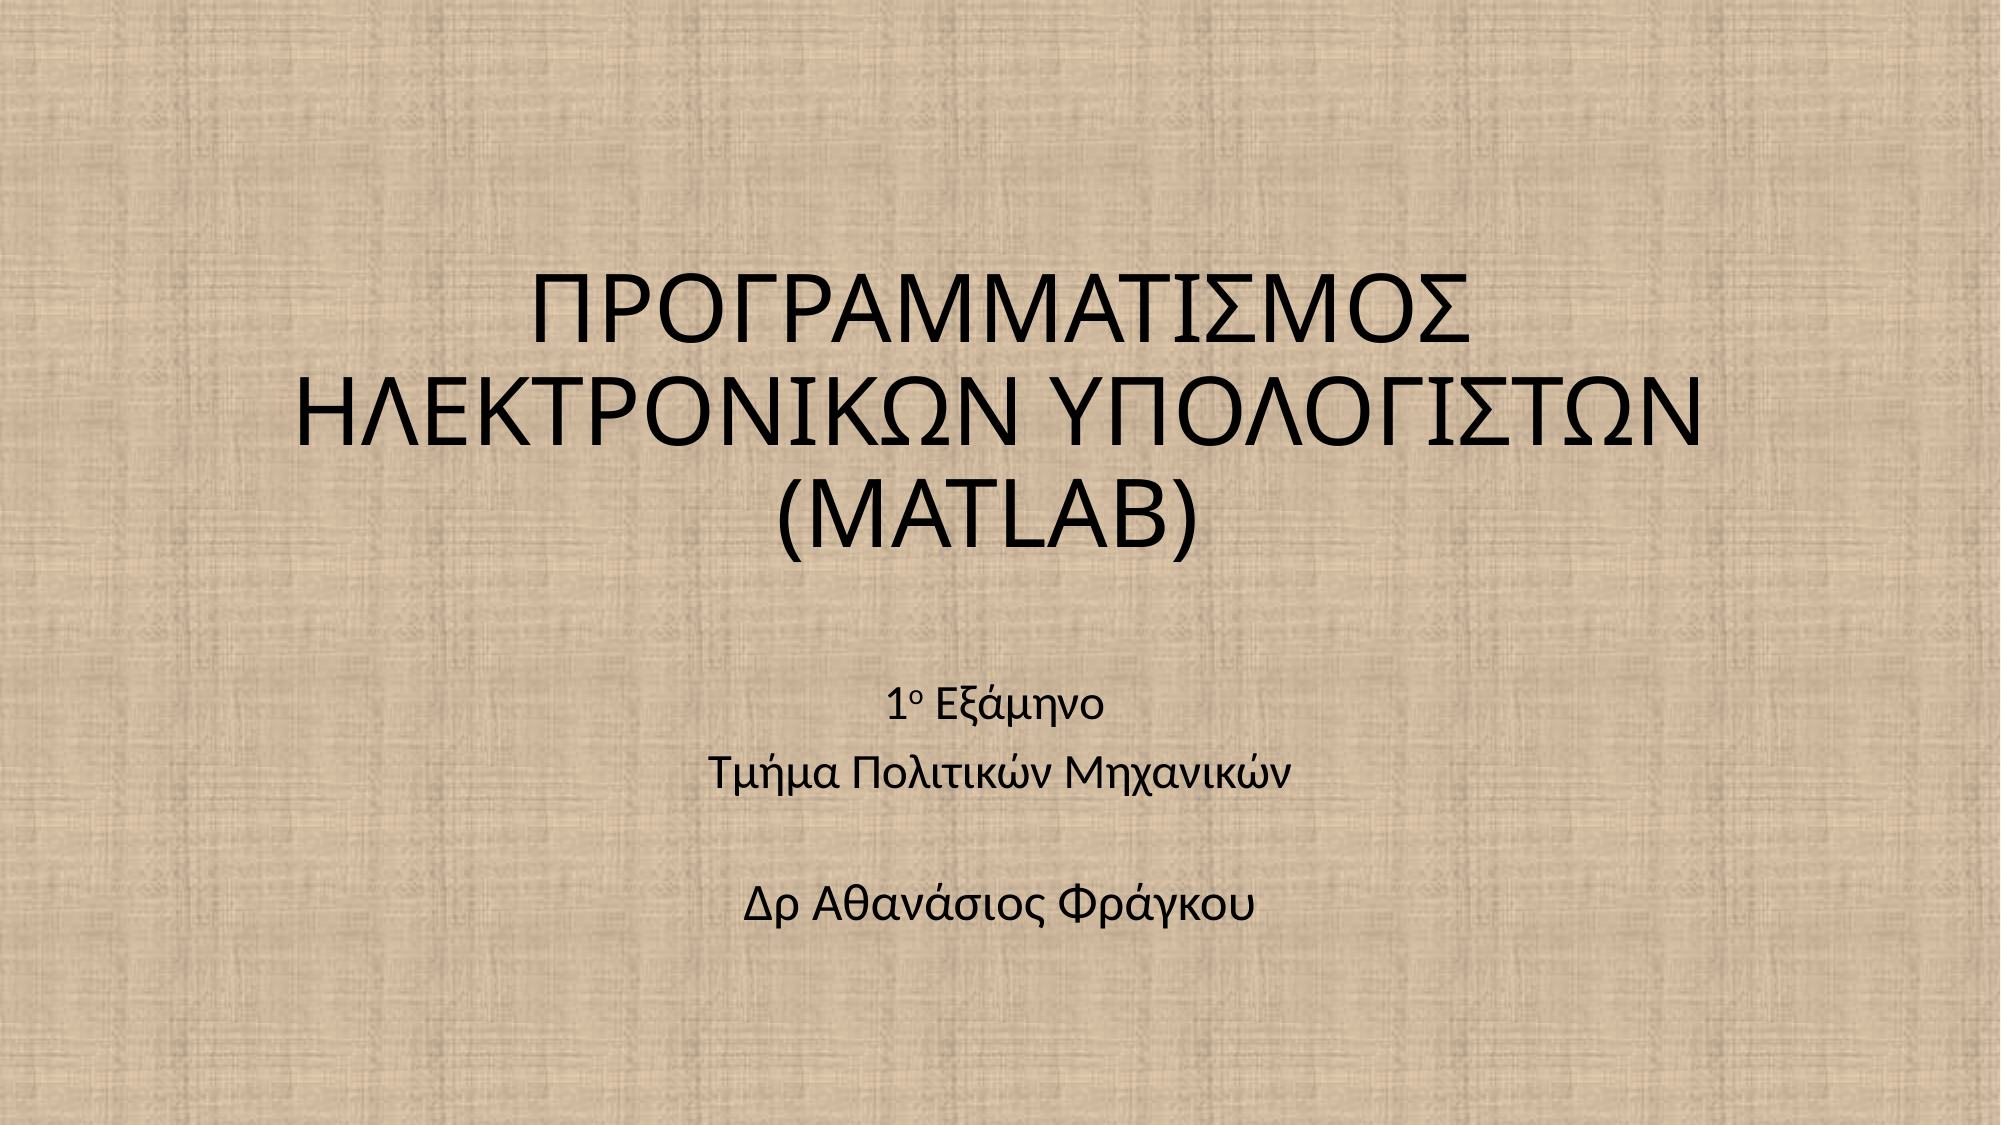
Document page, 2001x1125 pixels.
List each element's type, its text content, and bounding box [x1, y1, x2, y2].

title ΠΡΟΓΡΑΜΜΑΤΙΣΜΟΣ ΗΛΕΚΤΡΟΝΙΚΩΝ ΥΠΟΛΟΓΙΣΤΩΝ (MATLAB) [249, 184, 1750, 576]
subtitle 1ο Εξάμηνο Τμήμα Πολιτικών Μηχανικών Δρ Αθανάσιος Φράγκου [249, 669, 1750, 941]
